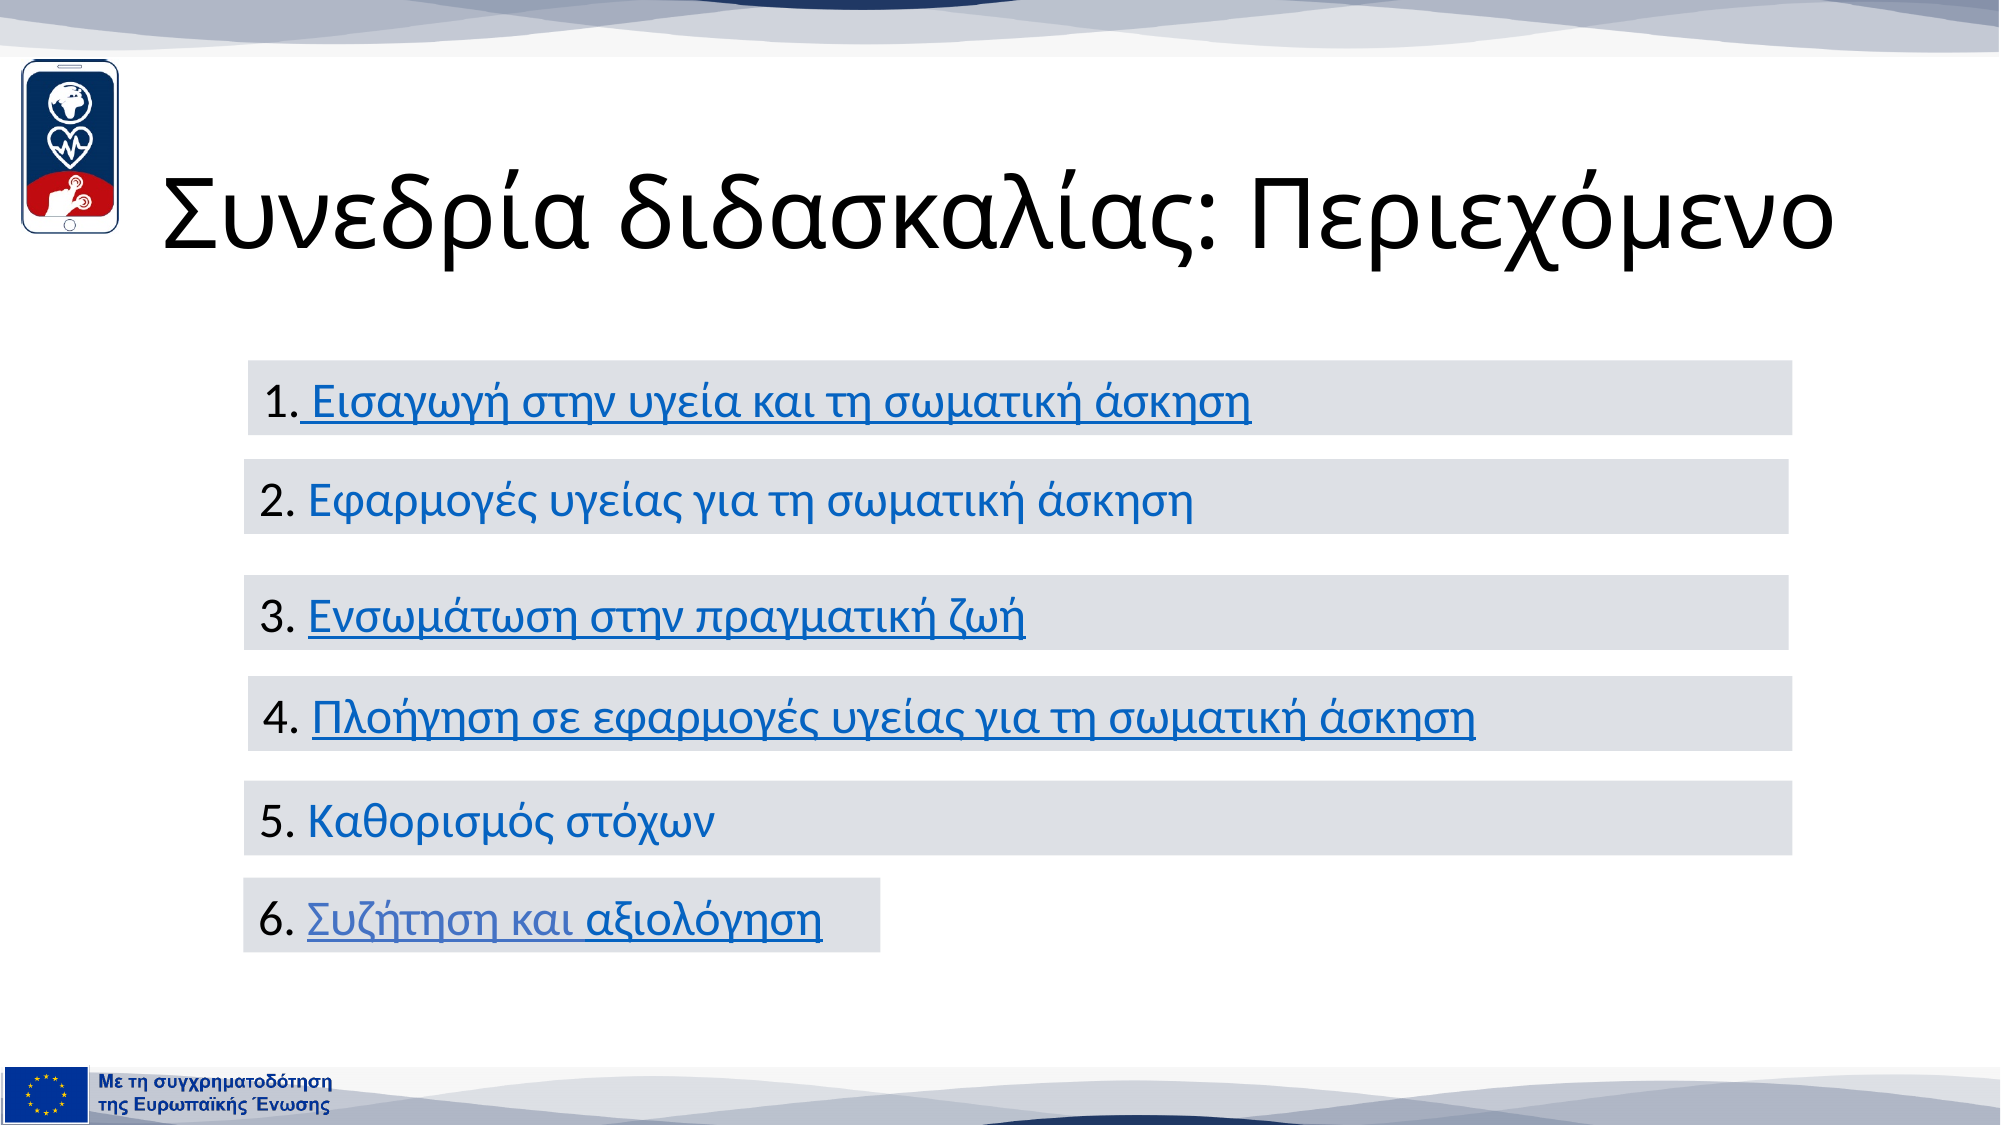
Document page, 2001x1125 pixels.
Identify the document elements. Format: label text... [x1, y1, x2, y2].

picture [0, 1062, 2001, 1125]
text_box 5. Καθορισμός στόχων [244, 780, 1793, 856]
text_box 3. Ενσωμάτωση στην πραγματική ζωή [244, 575, 1789, 650]
text_box 6. Συζήτηση και αξιολόγηση [243, 877, 881, 953]
title Συνεδρία διδασκαλίας: Περιεχόμενο [137, 59, 1863, 278]
picture [21, 59, 119, 234]
text_box Εισαγωγή στην υγεία και τη σωματική άσκηση [248, 360, 1793, 436]
picture [0, 0, 1999, 57]
text_box 2. Εφαρμογές υγείας για τη σωματική άσκηση [244, 459, 1789, 534]
text_box 4. Πλοήγηση σε εφαρμογές υγείας για τη σωματική άσκηση [248, 676, 1793, 751]
